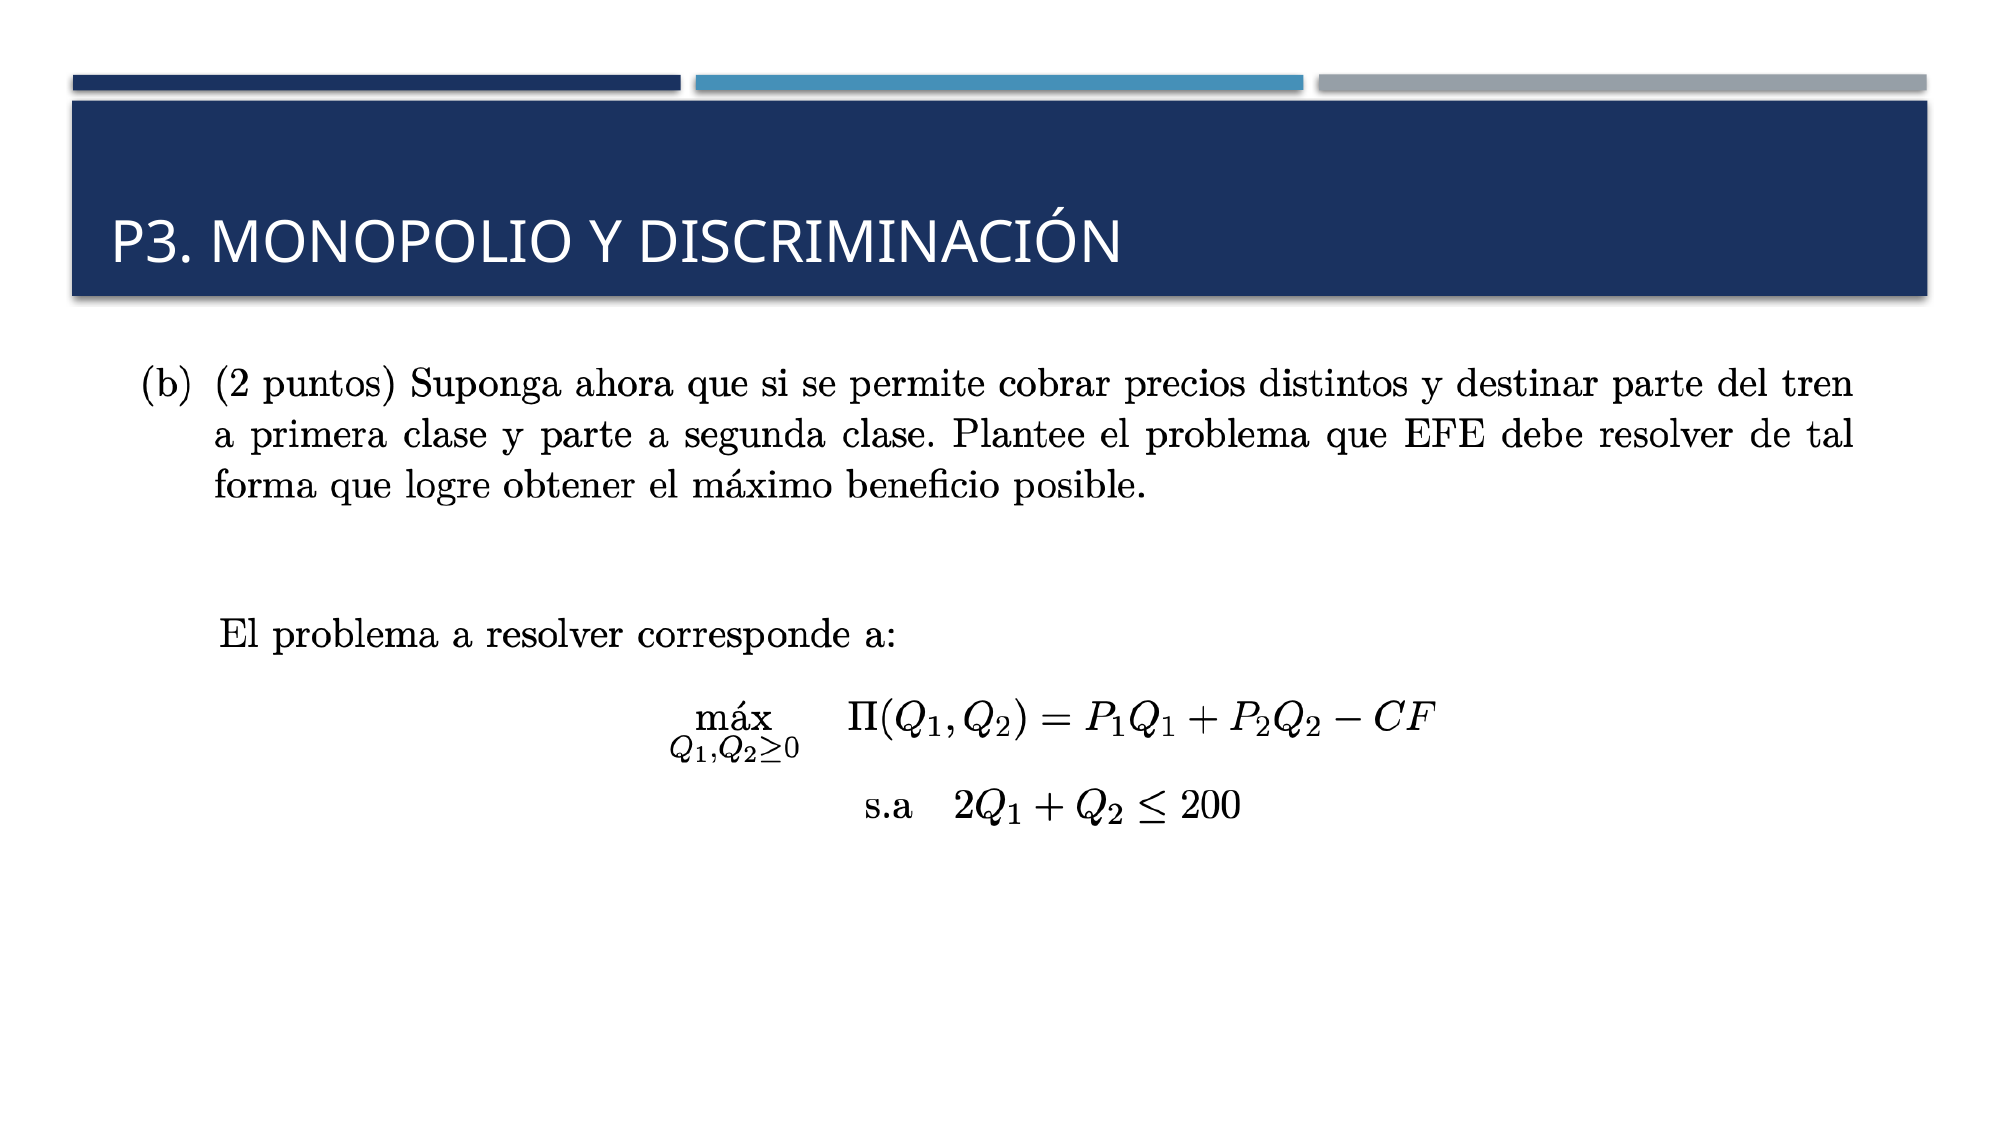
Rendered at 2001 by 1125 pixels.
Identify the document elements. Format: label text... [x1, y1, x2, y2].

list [94, 336, 1906, 531]
title P3. monopolio y discriminación [95, 115, 1905, 282]
picture [210, 605, 1906, 874]
